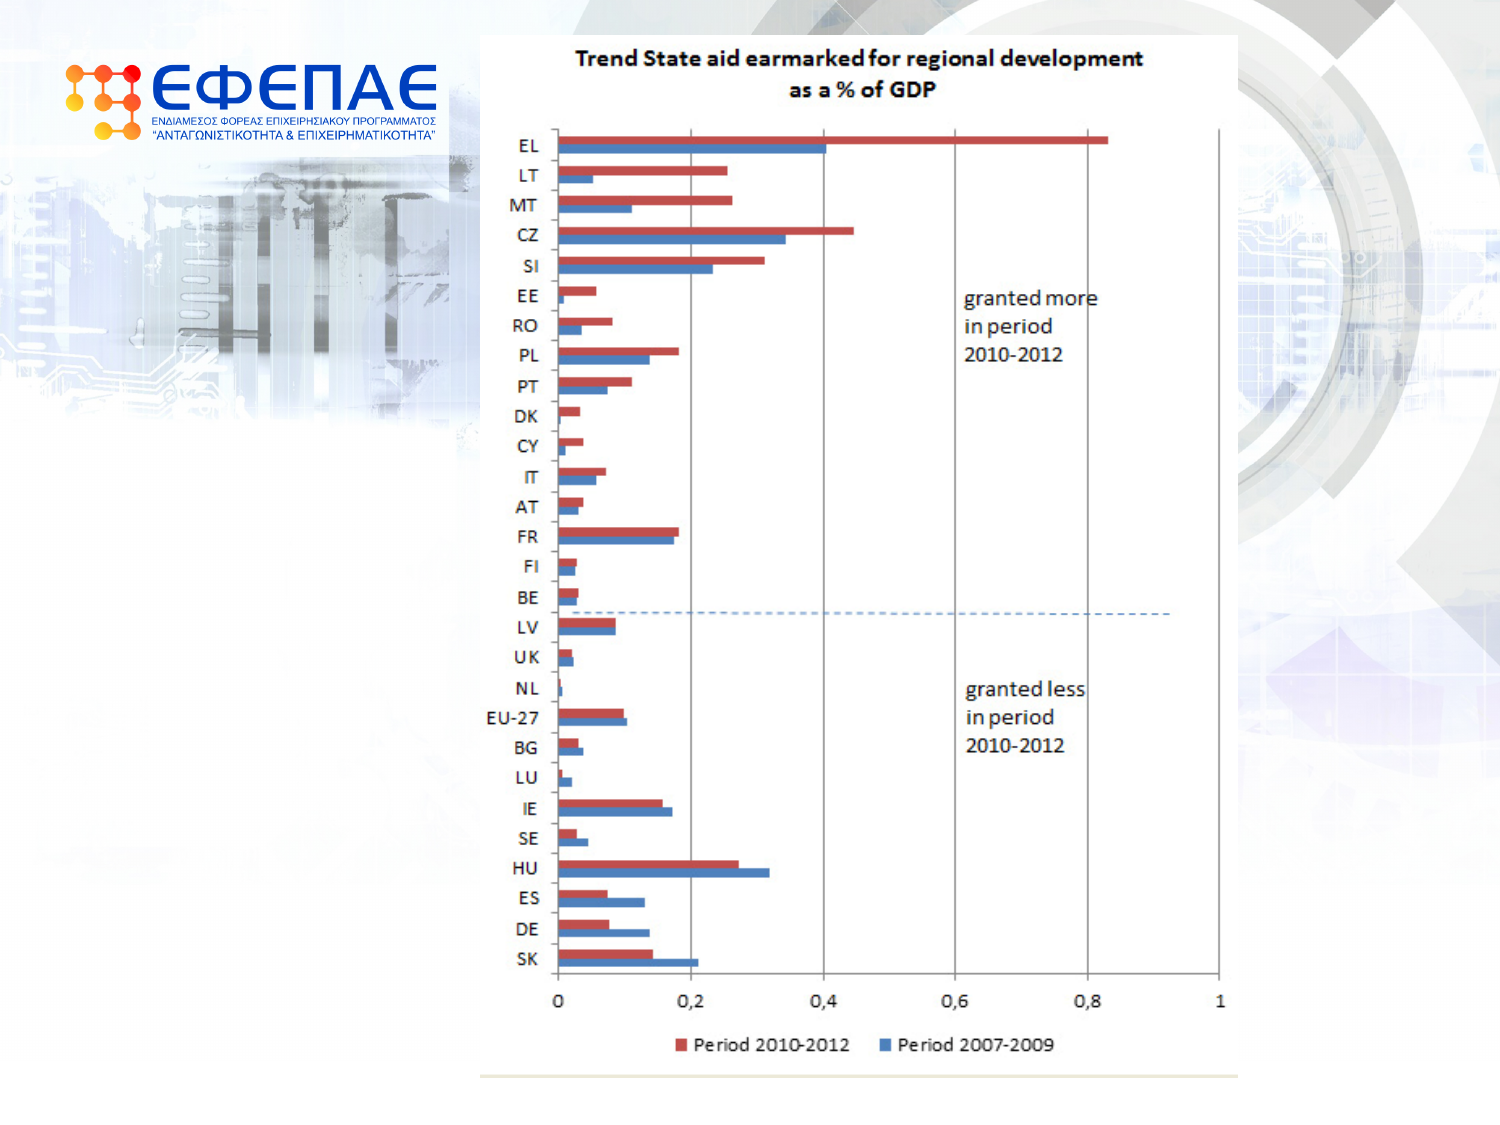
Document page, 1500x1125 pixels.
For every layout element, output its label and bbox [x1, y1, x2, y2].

list [480, 34, 1239, 1079]
picture [0, 0, 1500, 1125]
